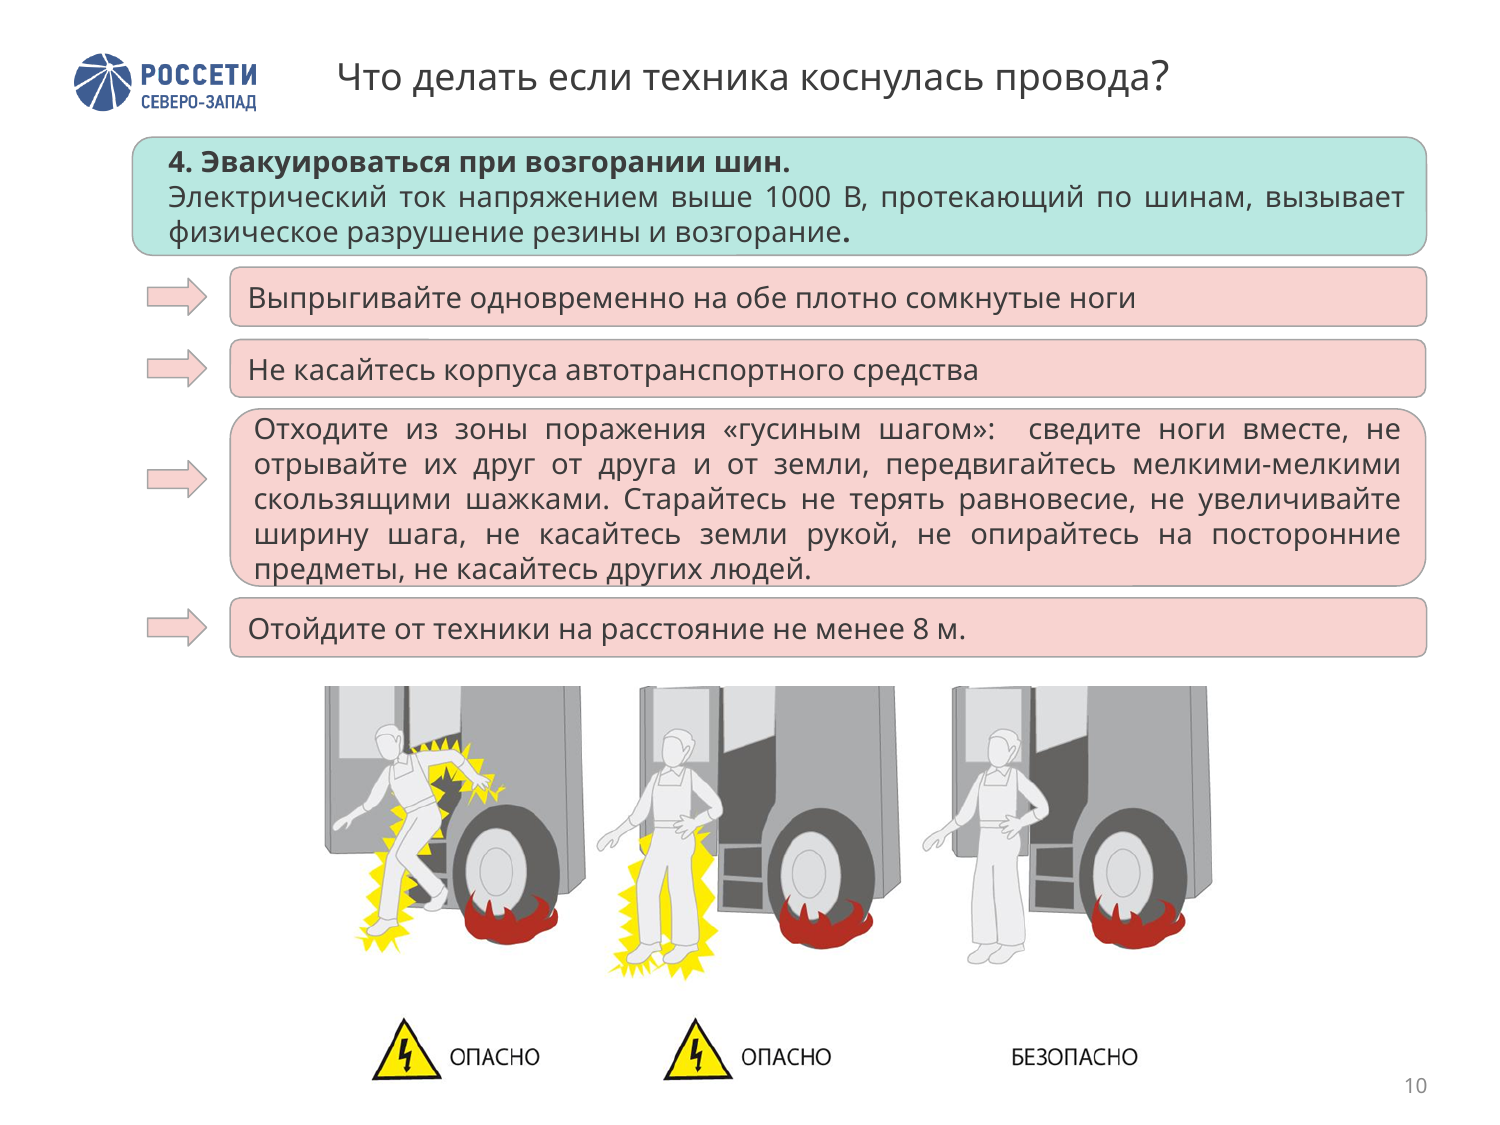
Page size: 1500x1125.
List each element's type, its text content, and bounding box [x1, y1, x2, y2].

picture [74, 34, 256, 131]
text_box 4. Эвакуироваться при возгорании шин. Электрический ток напряжением выше 1000 В, протекающий по шинам, вызывает физическое разрушение резины и возгорание. [130, 135, 1429, 258]
title Что делать если техника коснулась провода? [336, 54, 1317, 117]
text_box Отходите из зоны поражения «гусиным шагом»: сведите ноги вместе, не отрывайте их друг от друга и от земли, передвигайтесь мелкими-мелкими скользящими шажками. Старайтесь не терять равновесие, не увеличивайте ширину шага, не касайтесь земли рукой, не опирайтесь на посторонние предметы, не касайтесь других людей. [228, 406, 1428, 589]
text_box Выпрыгивайте одновременно на обе плотно сомкнутые ноги [228, 264, 1429, 329]
picture [300, 686, 1235, 1095]
text_box [145, 607, 209, 648]
text_box Не касайтесь корпуса автотранспортного средства [228, 337, 1428, 400]
text_box [145, 458, 209, 500]
text_box [145, 276, 209, 318]
text_box Отойдите от техники на расстояние не менее 8 м. [228, 595, 1429, 660]
text_box [145, 347, 209, 389]
